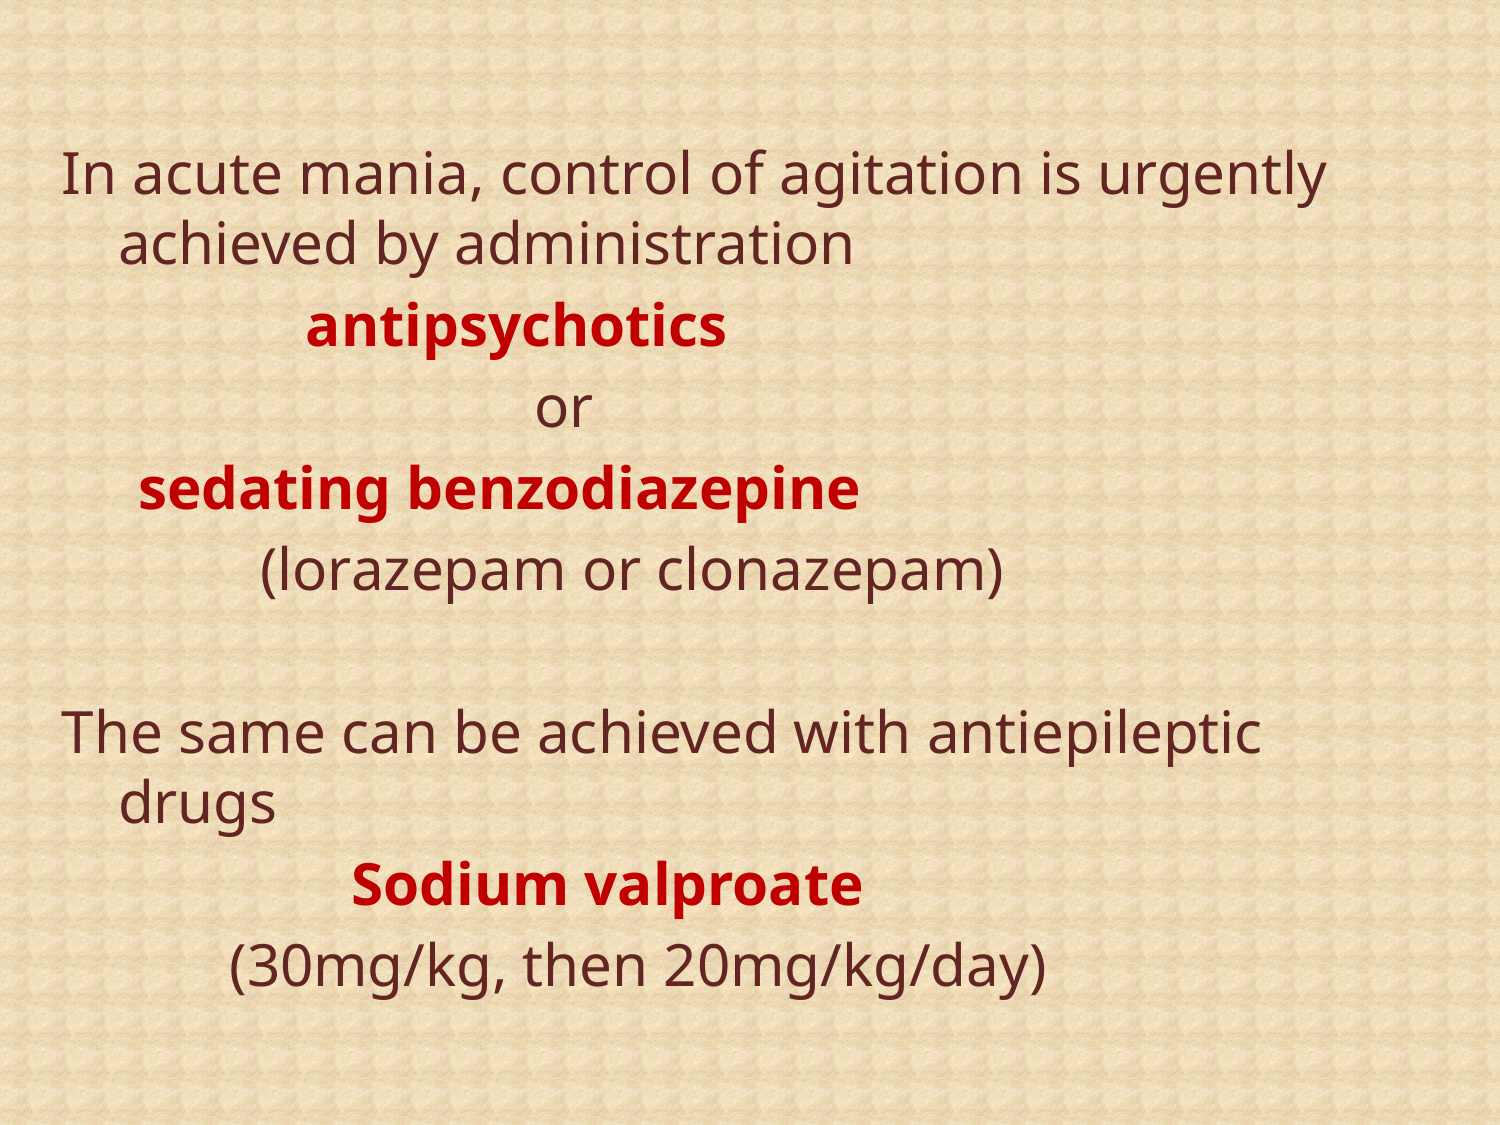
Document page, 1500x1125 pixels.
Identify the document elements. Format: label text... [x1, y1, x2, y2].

list In acute mania, control of agitation is urgently achieved by administration antipsychotics or sedating benzodiazepine (lorazepam or clonazepam) The same can be achieved with antiepileptic drugs Sodium valproate (30mg/kg, then 20mg/kg/day) [46, 128, 1442, 1041]
picture [0, 0, 1500, 1125]
